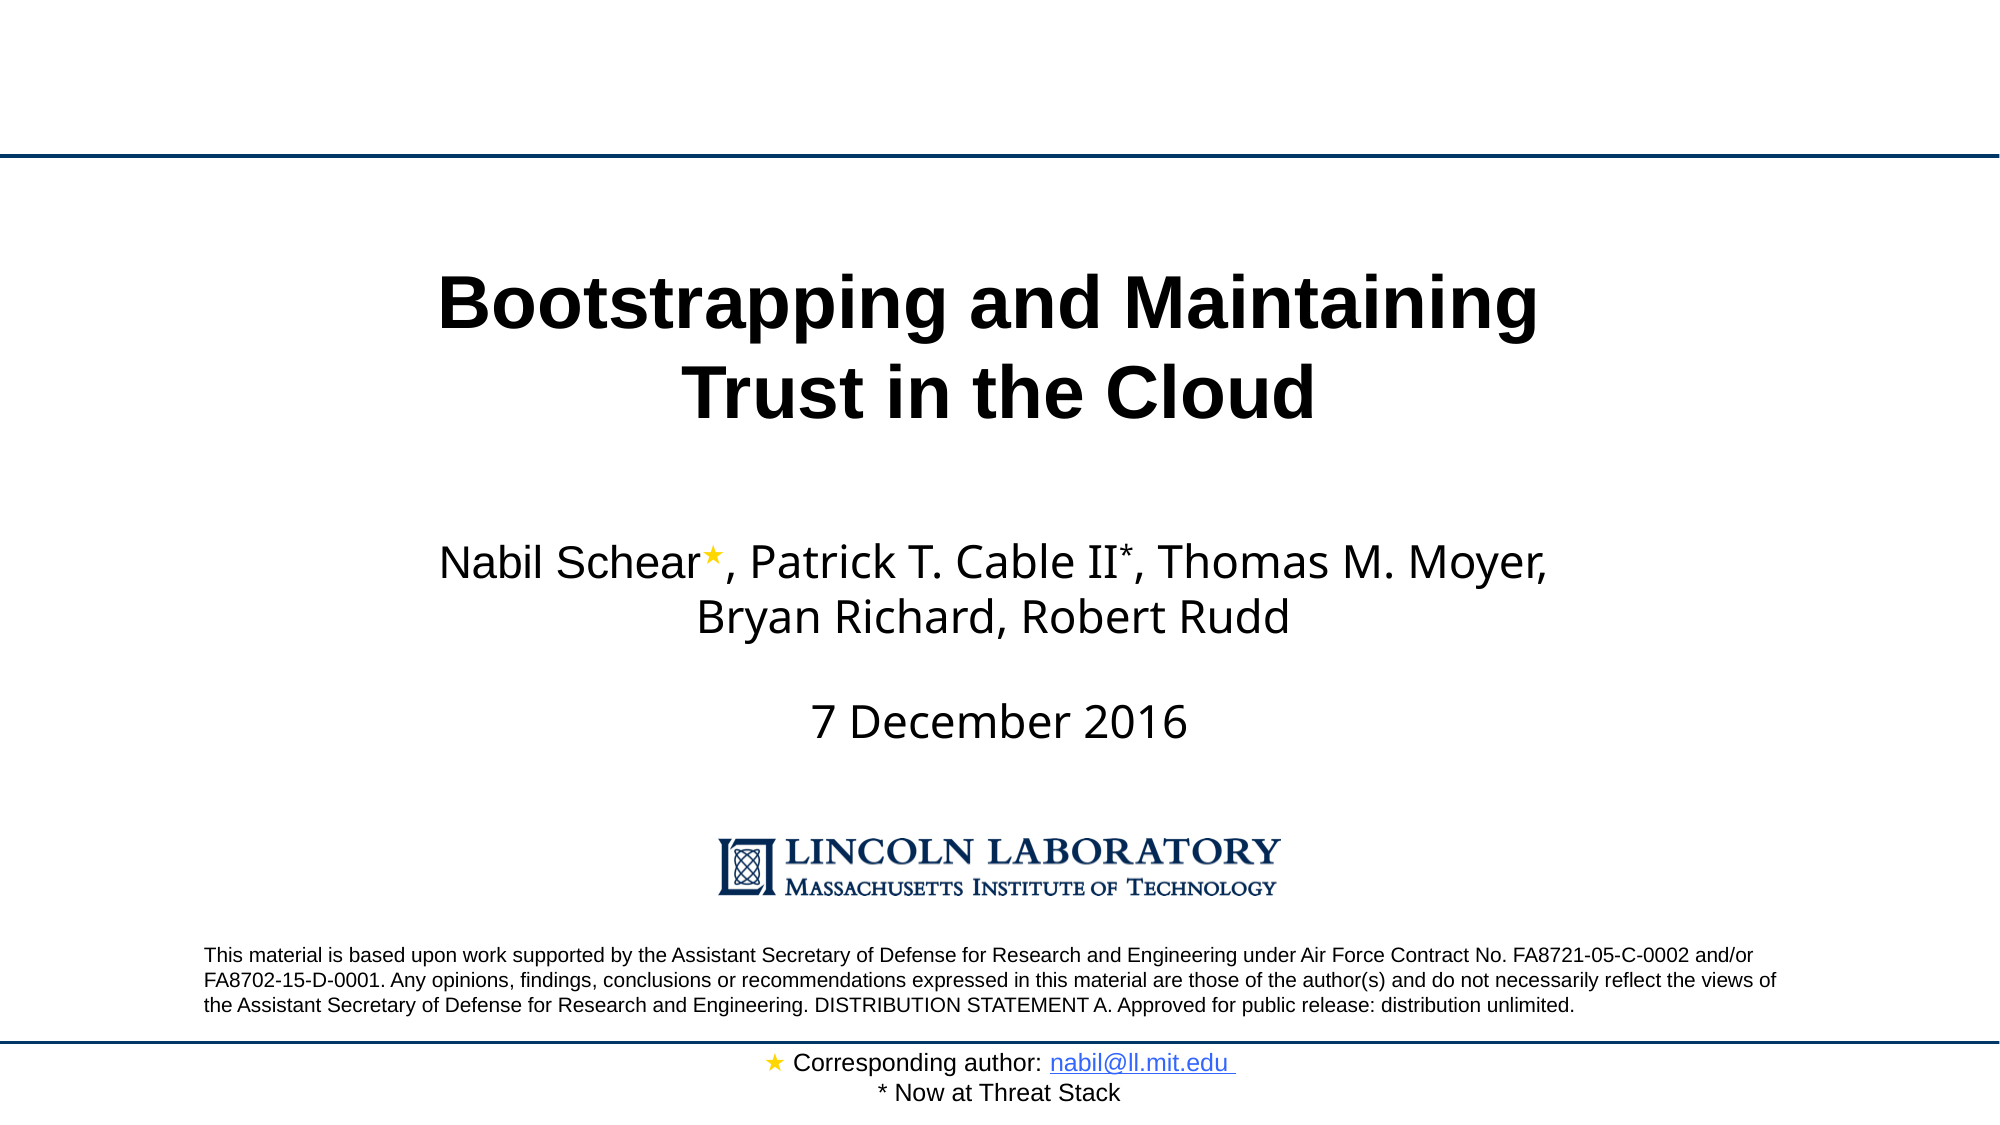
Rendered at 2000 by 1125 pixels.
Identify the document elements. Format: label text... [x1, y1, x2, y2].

text_box ★ Corresponding author: nabil@ll.mit.edu * Now at Threat Stack [672, 1039, 1328, 1114]
title Bootstrapping and Maintaining Trust in the Cloud [181, 227, 1818, 442]
subtitle Nabil Schear★, Patrick T. Cable II*, Thomas M. Moyer, Bryan Richard, Robert Rudd 7 December 2016 [181, 492, 1819, 788]
picture [718, 838, 1281, 896]
text_box This material is based upon work supported by the Assistant Secretary of Defense for Research and Engineering under Air Force Contract No. FA8721-05-C-0002 and/or FA8702-15-D-0001. Any opinions, findings, conclusions or recommendations expressed in this material are those of the author(s) and do not necessarily reflect the views of the Assistant Secretary of Defense for Research and Engineering. DISTRIBUTION STATEMENT A. Approved for public release: distribution unlimited. [189, 934, 1811, 1049]
